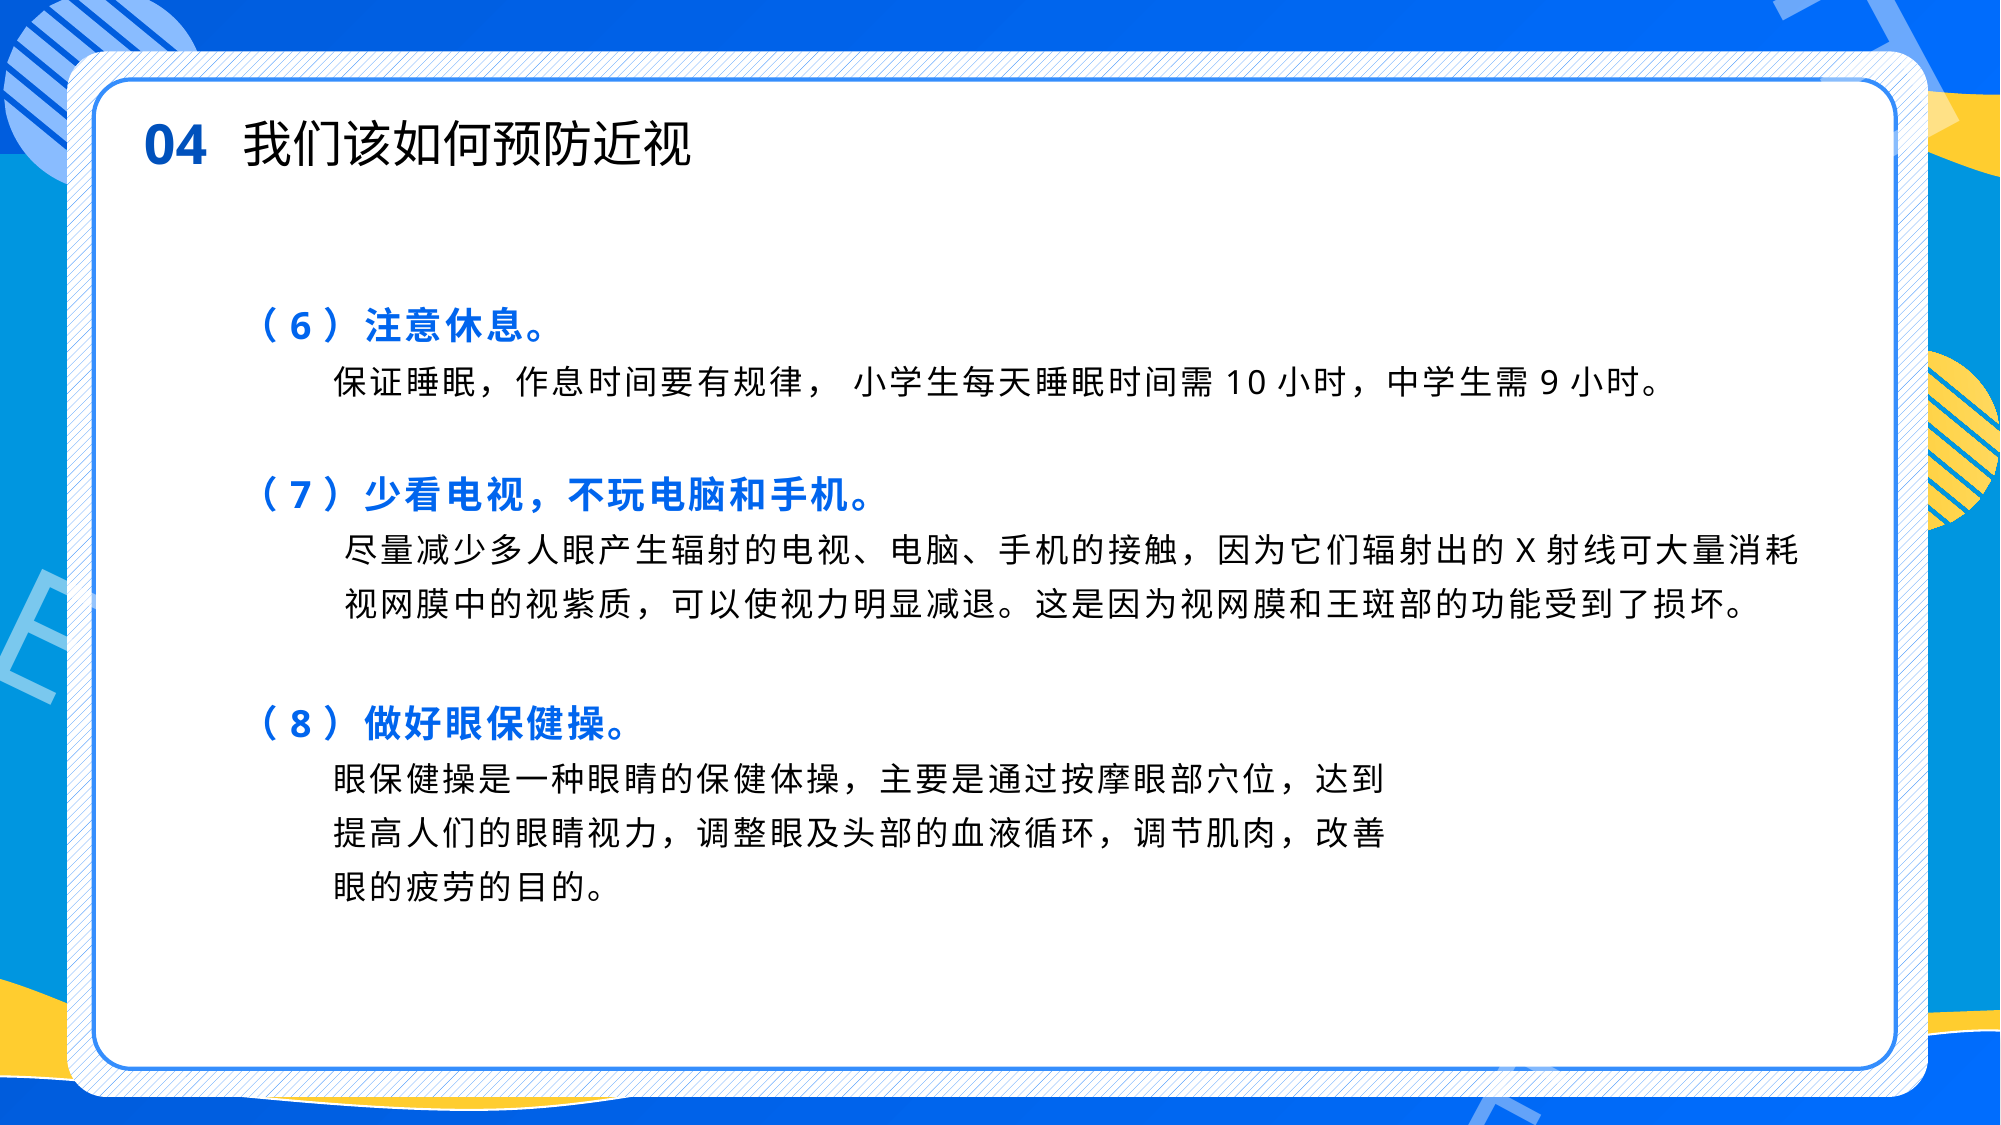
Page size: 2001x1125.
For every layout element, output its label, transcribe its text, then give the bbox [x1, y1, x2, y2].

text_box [125, 101, 800, 185]
text_box （6）注意休息。 保证睡眠，作息时间要有规律， 小学生每天睡眠时间需10小时，中学生需9小时。 （7）少看电视，不玩电脑和手机。 尽量减少多人眼产生辐射的电视、电脑、手机的接触，因为它们辐射出的X射线可大量消耗 视网膜中的视紫质，可以使视力明显减退。这是因为视网膜和王斑部的功能受到了损坏。 （8）做好眼保健操。 眼保健操是一种眼睛的保健体操，主要是通过按摩眼部穴位，达到 提高人们的眼睛视力，调整眼及头部的血液循环，调节肌肉，改善 眼的疲劳的目的。 [225, 278, 1856, 914]
